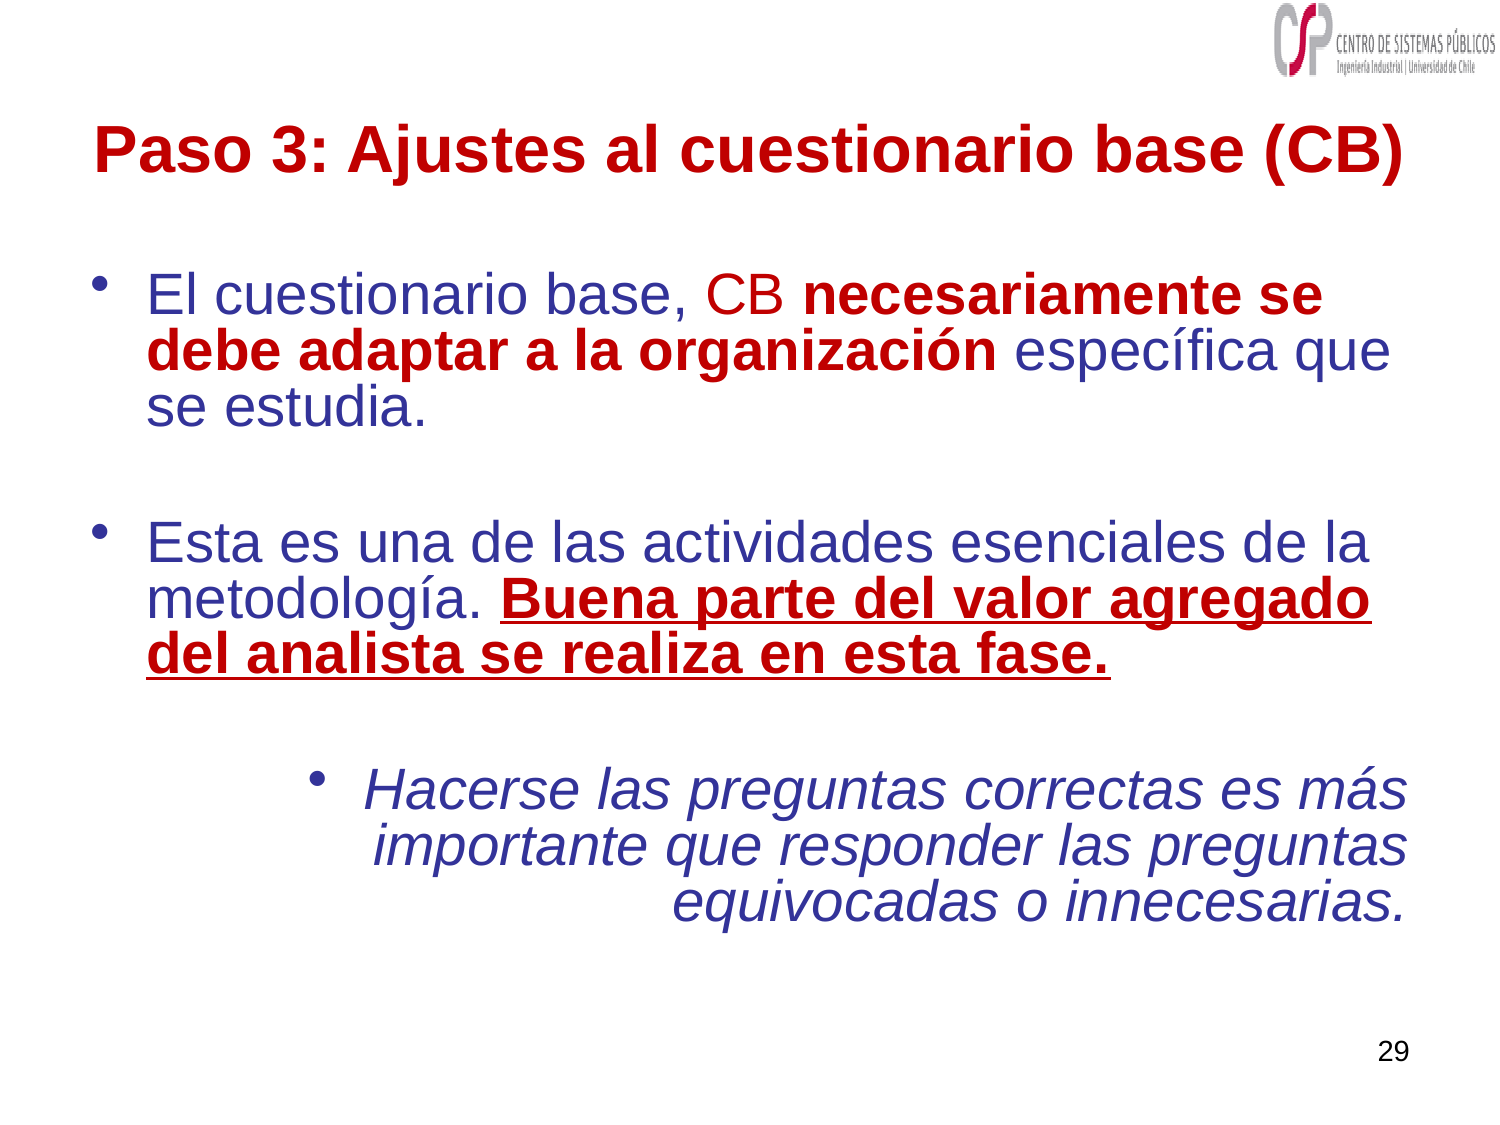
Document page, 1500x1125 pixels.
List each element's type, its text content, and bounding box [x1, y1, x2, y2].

picture [1269, 0, 1500, 82]
title Paso 3: Ajustes al cuestionario base (CB) [74, 44, 1426, 233]
slide_number 29 [1074, 1024, 1426, 1103]
list El cuestionario base, CB necesariamente se debe adaptar a la organización específica que se estudia. Esta es una de las actividades esenciales de la metodología. Buena parte del valor agregado del analista se realiza en esta fase. Hacerse las preguntas correctas es más importante que responder las preguntas equivocadas o innecesarias. [74, 262, 1426, 1006]
